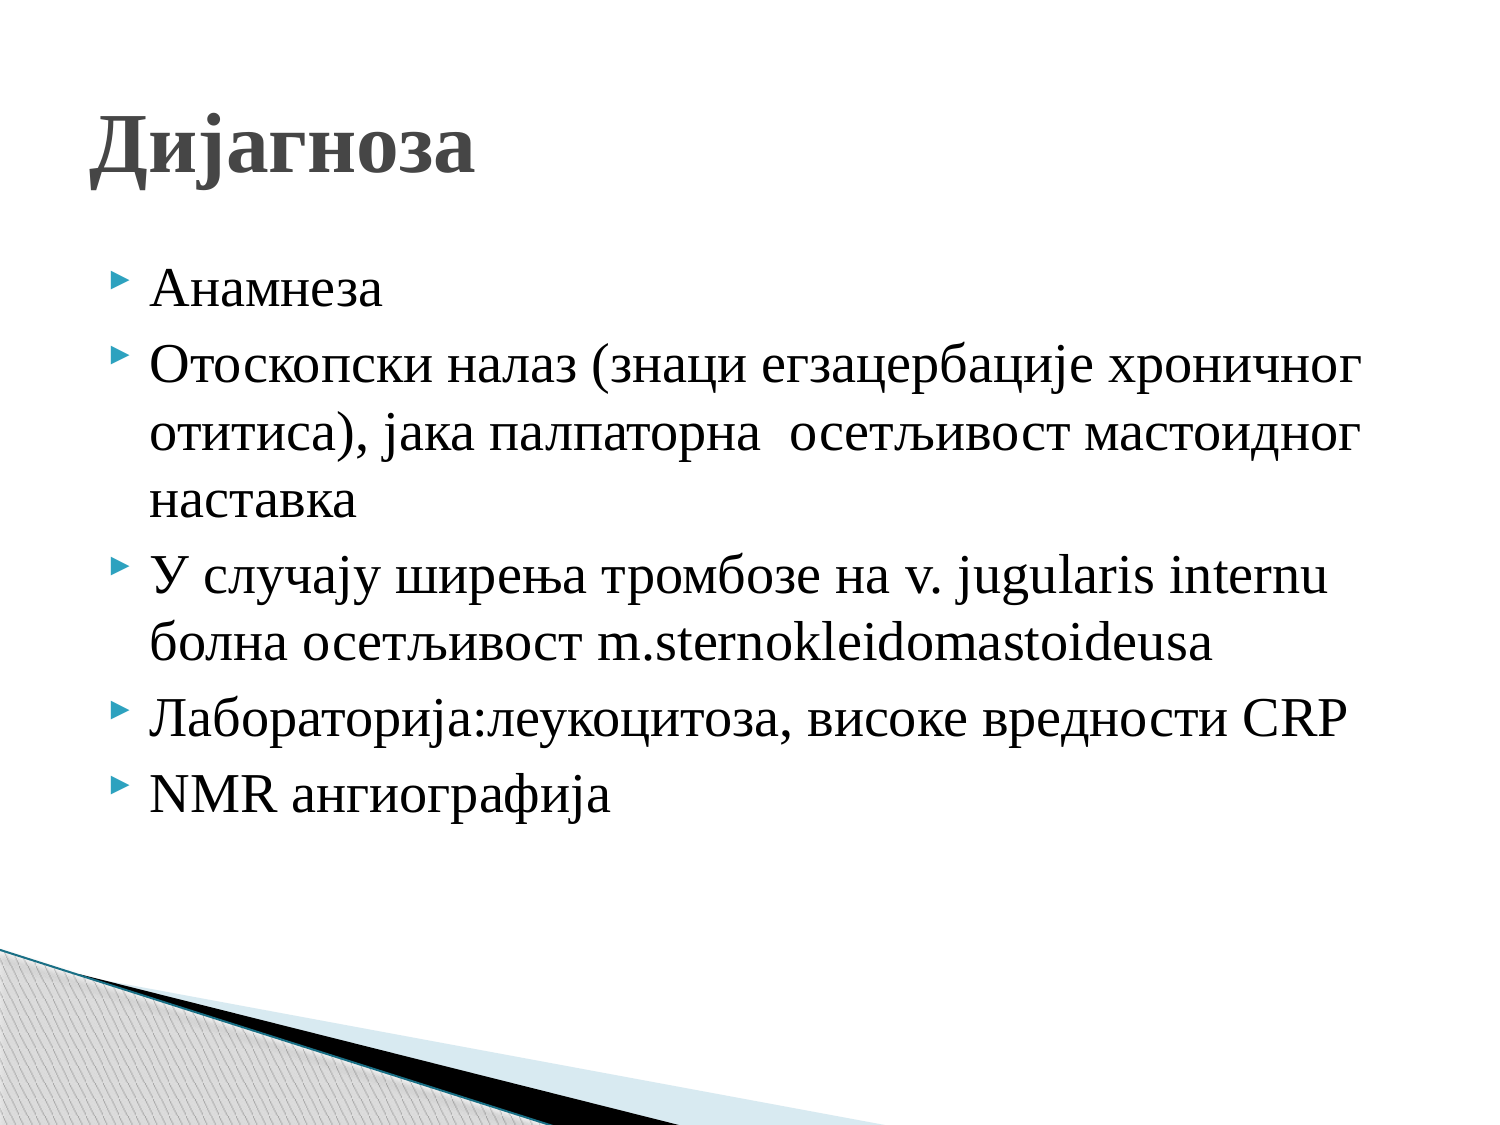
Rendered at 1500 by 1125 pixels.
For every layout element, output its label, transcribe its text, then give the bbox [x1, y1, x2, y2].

list Анамнеза Отоскопски налаз (знаци егзацербације хроничног отитиса), јака палпаторна осетљивост мастоидног наставка У случају ширења тромбозе на v. jugularis internu болна осетљивост m.sternokleidomastoideusa Лабораторија:леукоцитоза, високе вредности CRP NMR ангиографија [75, 243, 1425, 986]
title Дијагноза [75, 45, 1425, 233]
